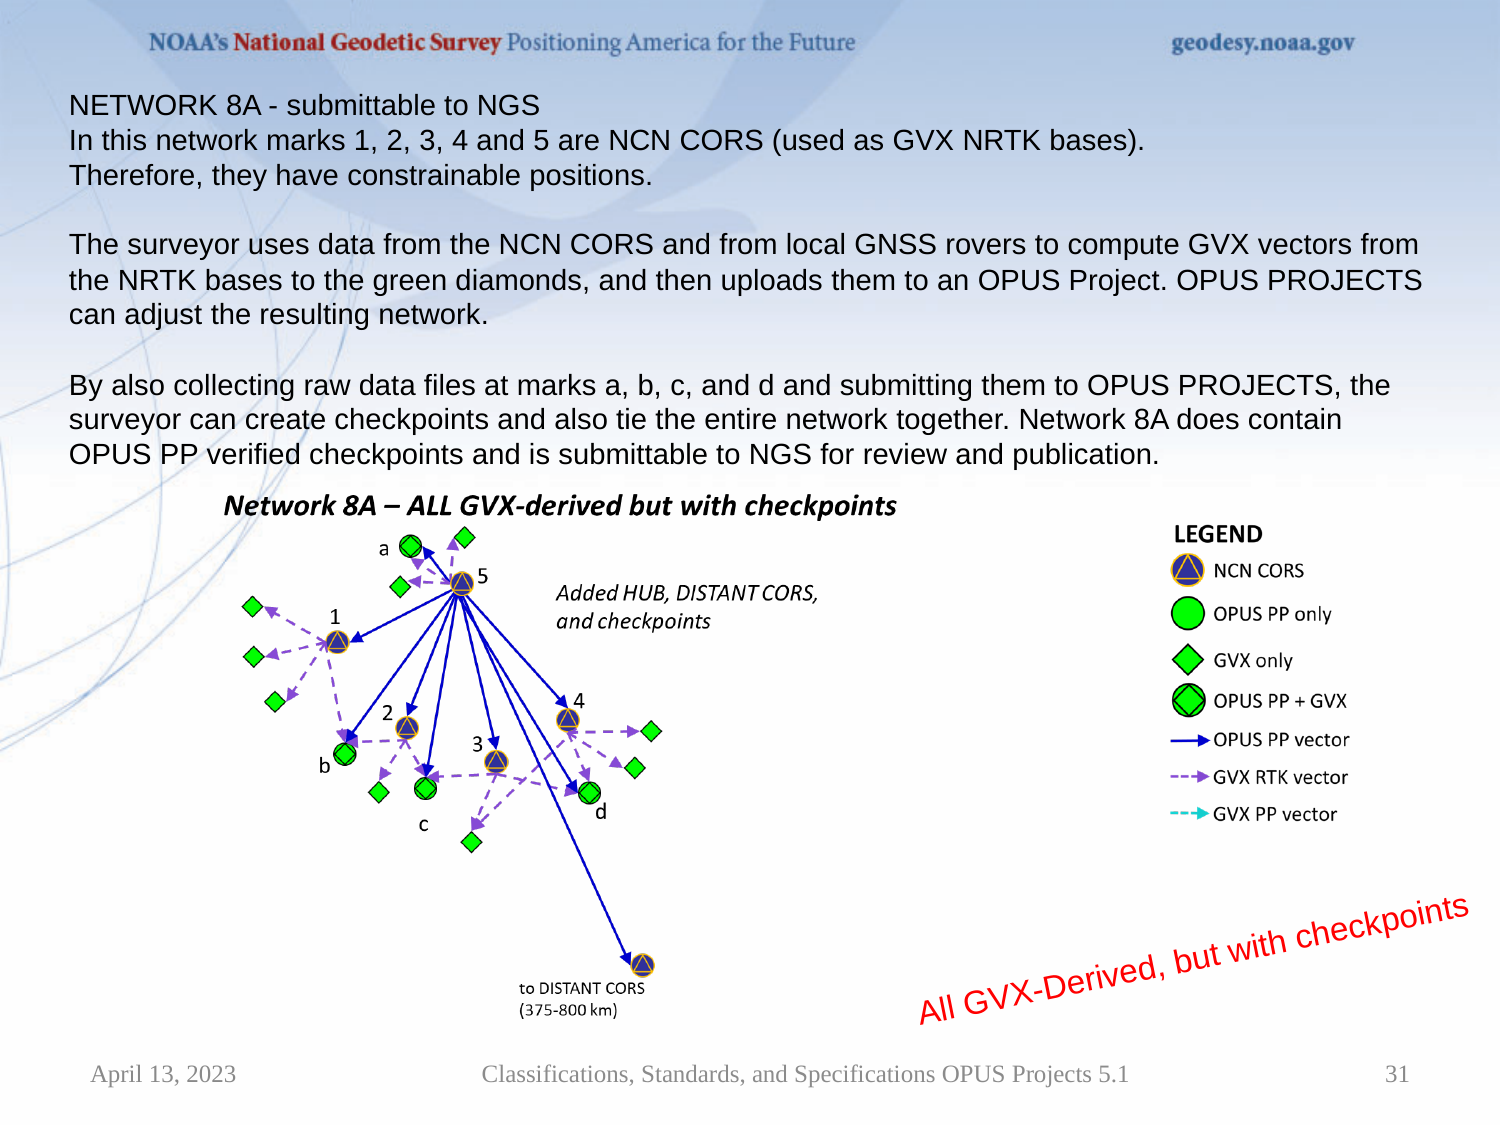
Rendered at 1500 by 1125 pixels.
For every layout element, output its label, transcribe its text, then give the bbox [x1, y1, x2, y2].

picture [0, 0, 1500, 1125]
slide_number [75, 1042, 286, 1103]
slide_number 31 [1307, 1042, 1425, 1103]
footer Classifications, Standards, and Specifications OPUS Projects 5.1 [345, 1042, 1267, 1103]
text_box NETWORK 8A - submittable to NGS In this network marks 1, 2, 3, 4 and 5 are NCN CORS (used as GVX NRTK bases). Therefore, they have constrainable positions. The surveyor uses data from the NCN CORS and from local GNSS rovers to compute GVX vectors from the NRTK bases to the green diamonds, and then uploads them to an OPUS Project. OPUS PROJECTS can adjust the resulting network. By also collecting raw data files at marks a, b, c, and d and submitting them to OPUS PROJECTS, the surveyor can create checkpoints and also tie the entire network together. Network 8A does contain OPUS PP verified checkpoints and is submittable to NGS for review and publication. [54, 78, 1442, 478]
text_box All GVX-Derived, but with checkpoints [1371, 871, 1492, 950]
